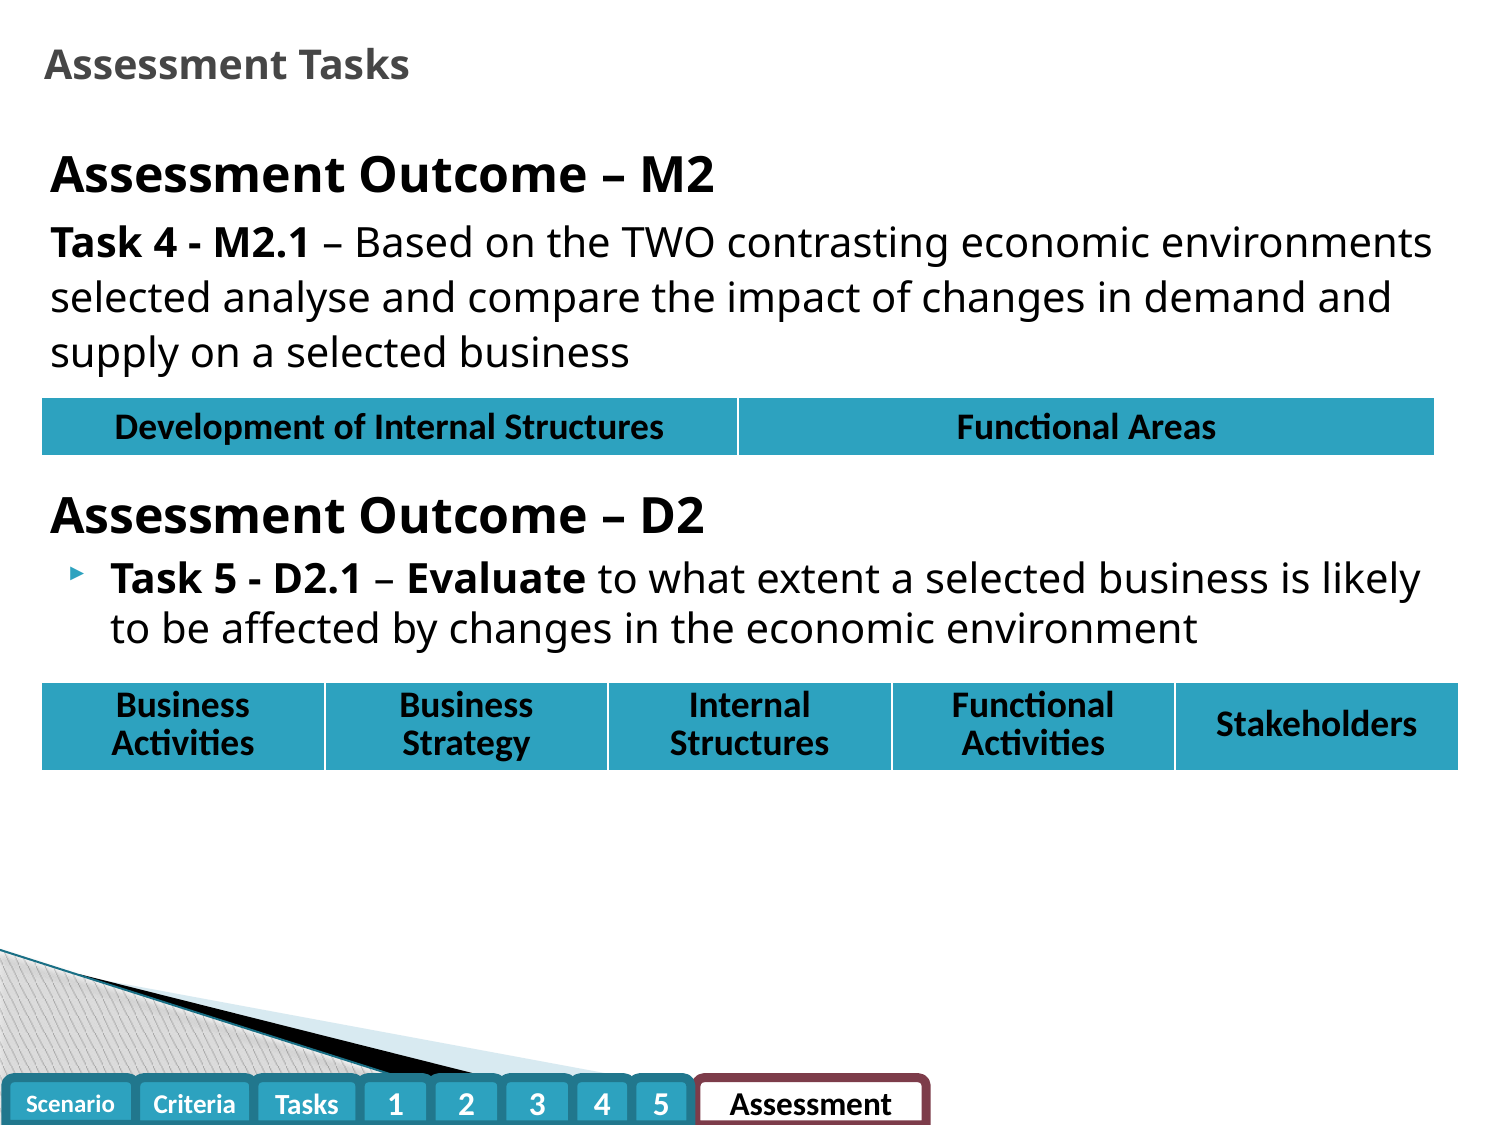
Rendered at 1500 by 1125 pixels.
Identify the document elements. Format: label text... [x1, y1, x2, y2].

table_header Stakeholders [1176, 683, 1458, 770]
list Assessment Outcome – M2 Task 4 - M2.1 – Based on the TWO contrasting economic environments selected analyse and compare the impact of changes in demand and supply on a selected business Assessment Outcome – D2 Task 5 - D2.1 – Evaluate to what extent a selected business is likely to be affected by changes in the economic environment [35, 128, 1465, 1008]
title Assessment Tasks [29, 30, 1380, 96]
table_header Development of Internal Structures [42, 398, 737, 455]
table_header Functional Areas [739, 398, 1434, 455]
table_header Internal Structures [609, 683, 891, 770]
table_header Functional Activities [893, 683, 1174, 770]
table_header Business Activities [42, 683, 324, 770]
table_header Business Strategy [326, 683, 607, 770]
